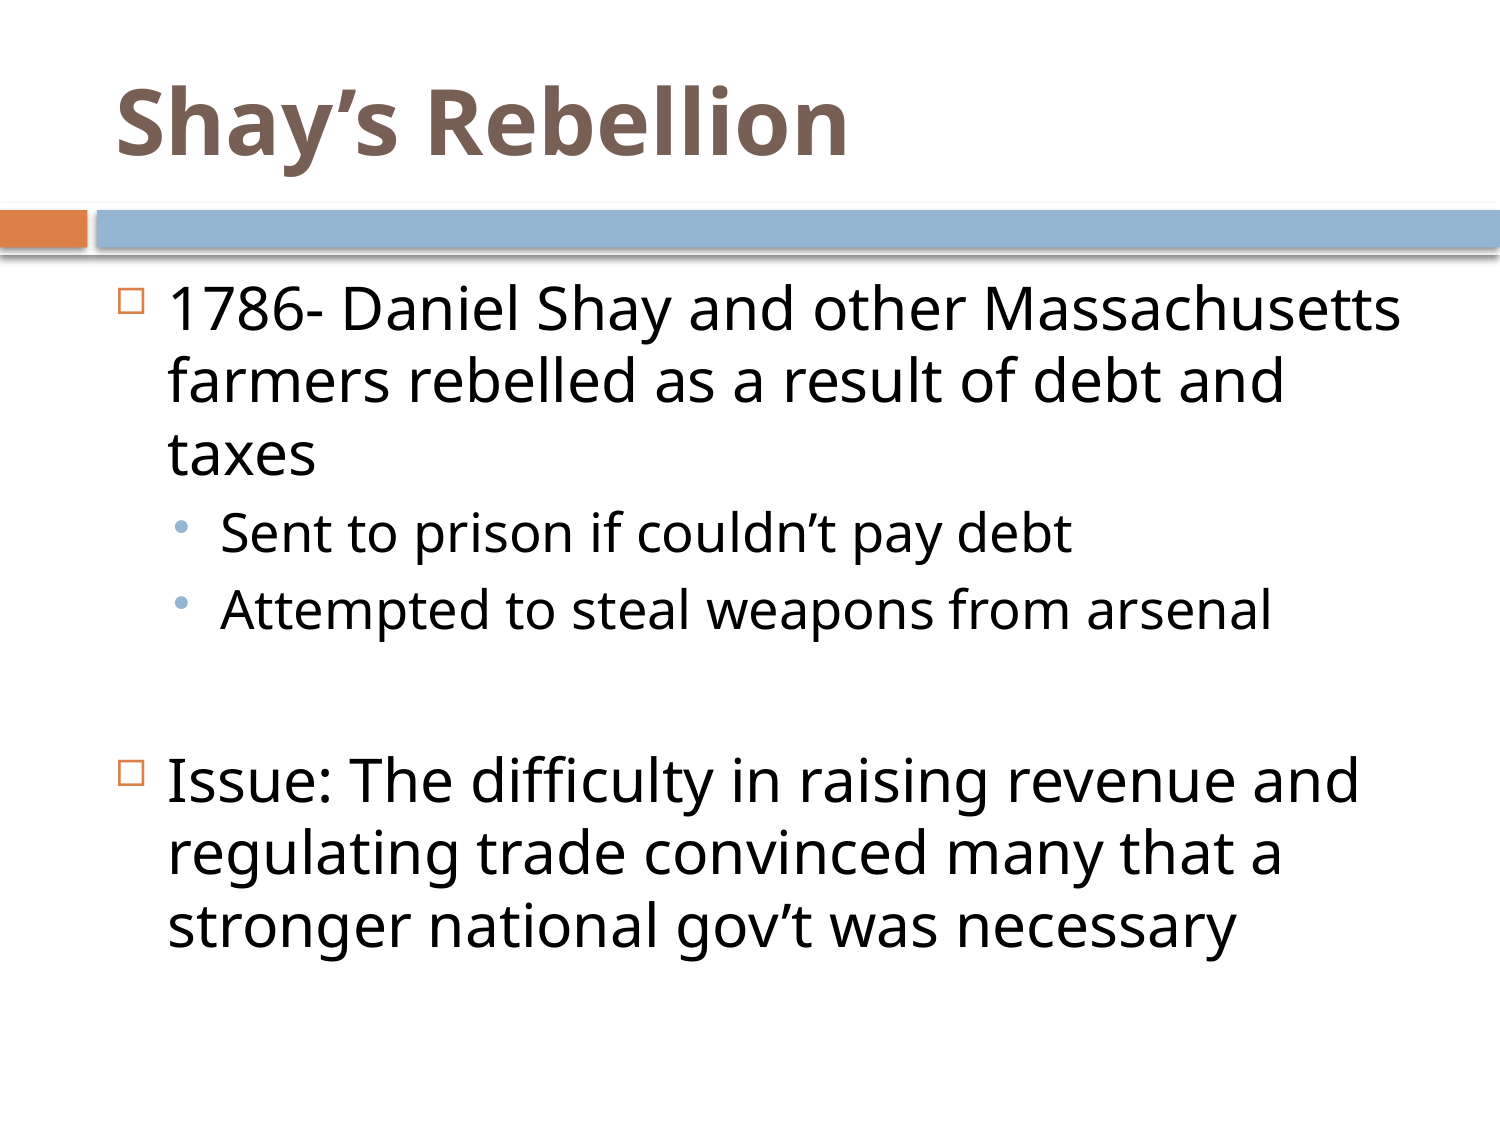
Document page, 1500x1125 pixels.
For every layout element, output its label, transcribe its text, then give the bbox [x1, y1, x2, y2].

title Shay’s Rebellion [100, 37, 1438, 200]
list 1786- Daniel Shay and other Massachusetts farmers rebelled as a result of debt and taxes Sent to prison if couldn’t pay debt Attempted to steal weapons from arsenal Issue: The difficulty in raising revenue and regulating trade convinced many that a stronger national gov’t was necessary [100, 262, 1438, 1000]
